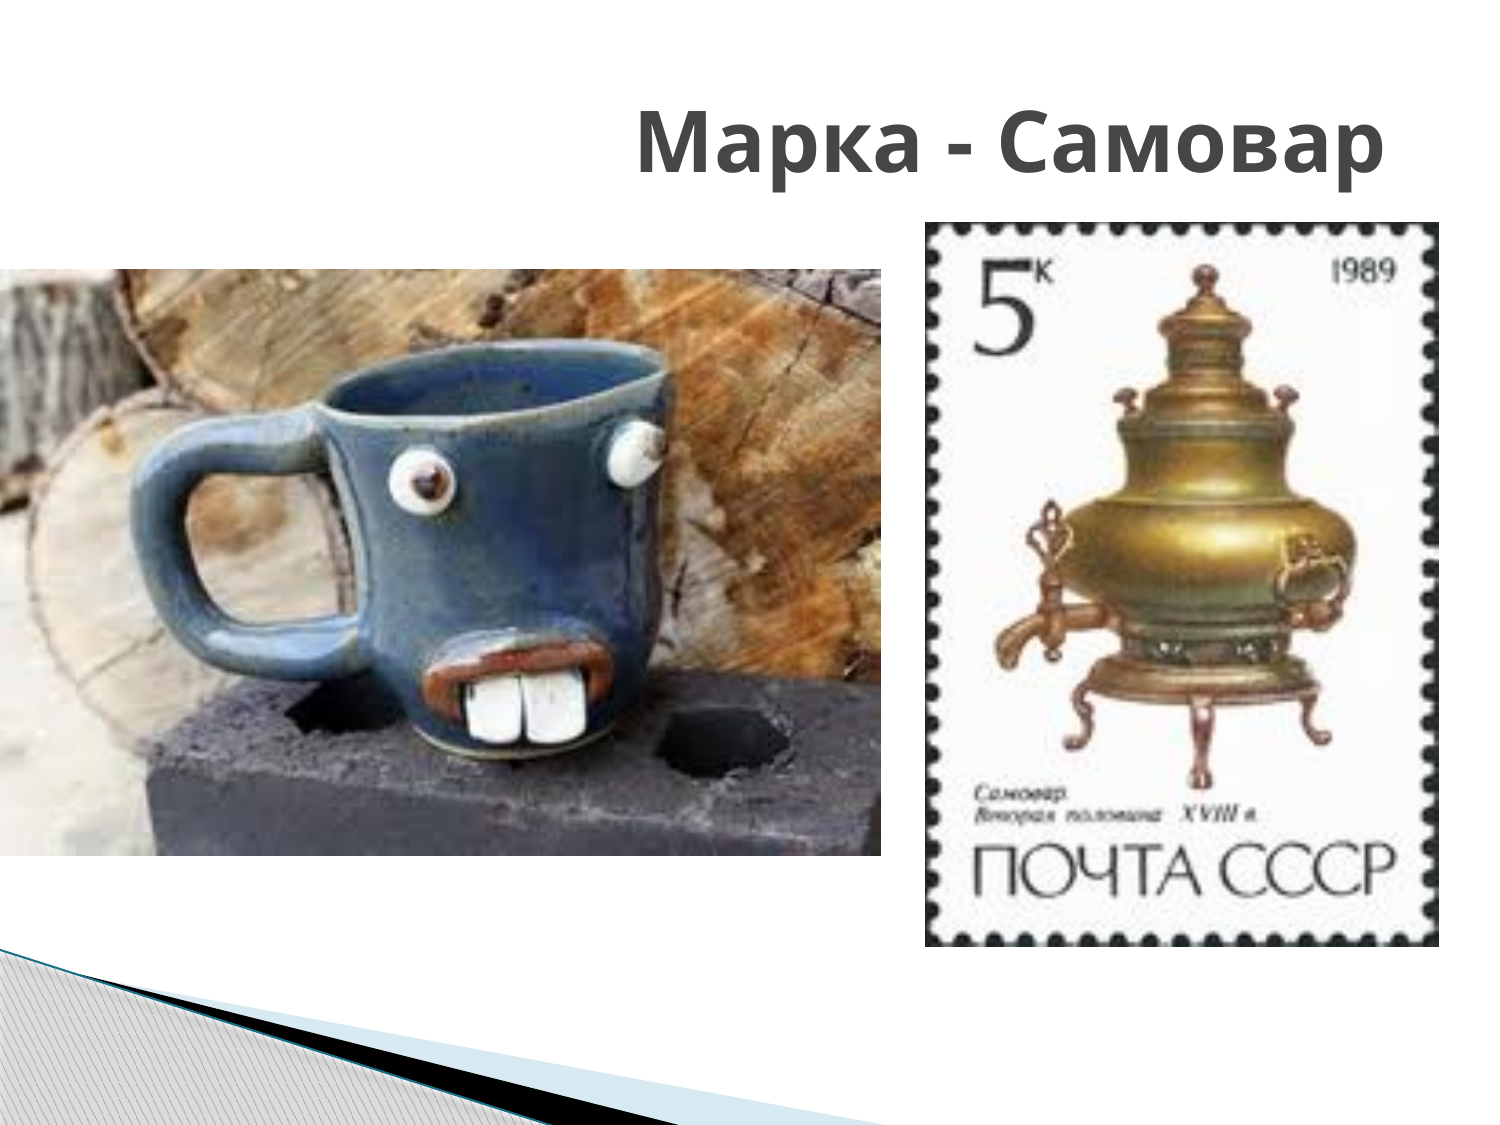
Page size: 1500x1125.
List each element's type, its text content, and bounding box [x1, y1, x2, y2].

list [925, 222, 1440, 947]
title Марка - Самовар [75, 45, 1425, 233]
picture [0, 269, 881, 856]
